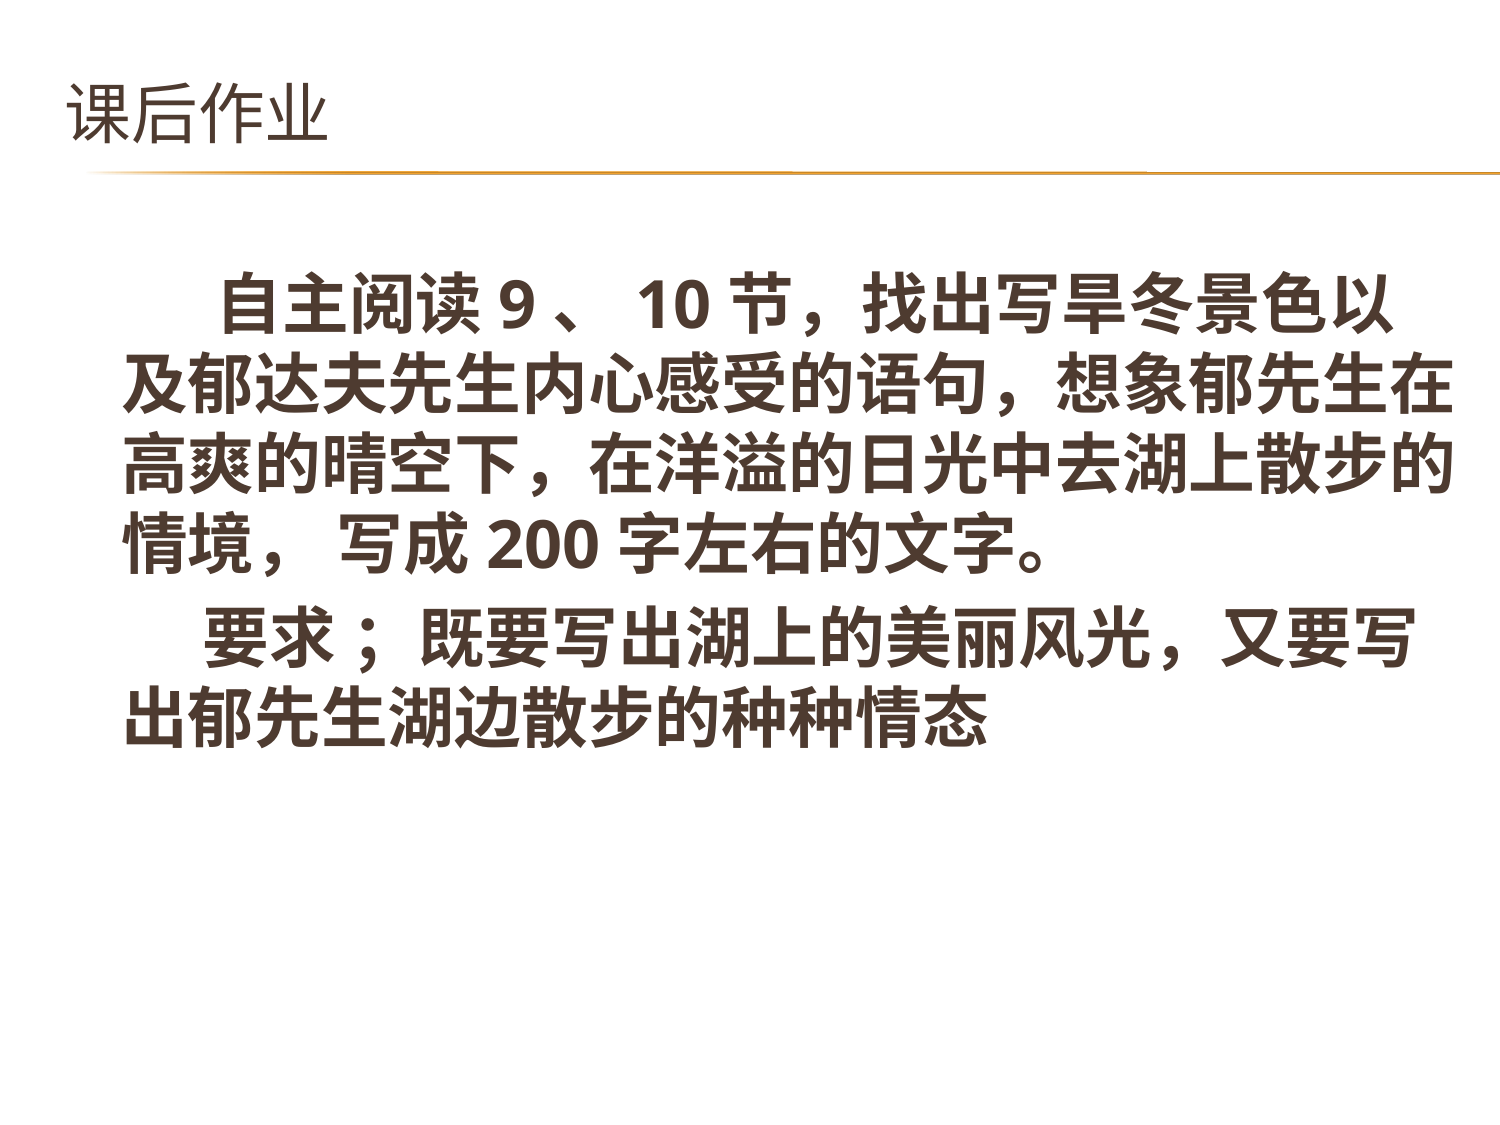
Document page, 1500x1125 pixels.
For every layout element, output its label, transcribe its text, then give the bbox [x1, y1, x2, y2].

list 自主阅读9、10节，找出写旱冬景色以及郁达夫先生内心感受的语句，想象郁先生在高爽的晴空下，在洋溢的日光中去湖上散步的情境， 写成200字左右的文字。 要求 ；既要写出湖上的美丽风光，又要写出郁先生湖边散步的种种情态 [49, 254, 1476, 998]
picture [83, 170, 1500, 176]
title 课后作业 [49, 74, 1476, 150]
